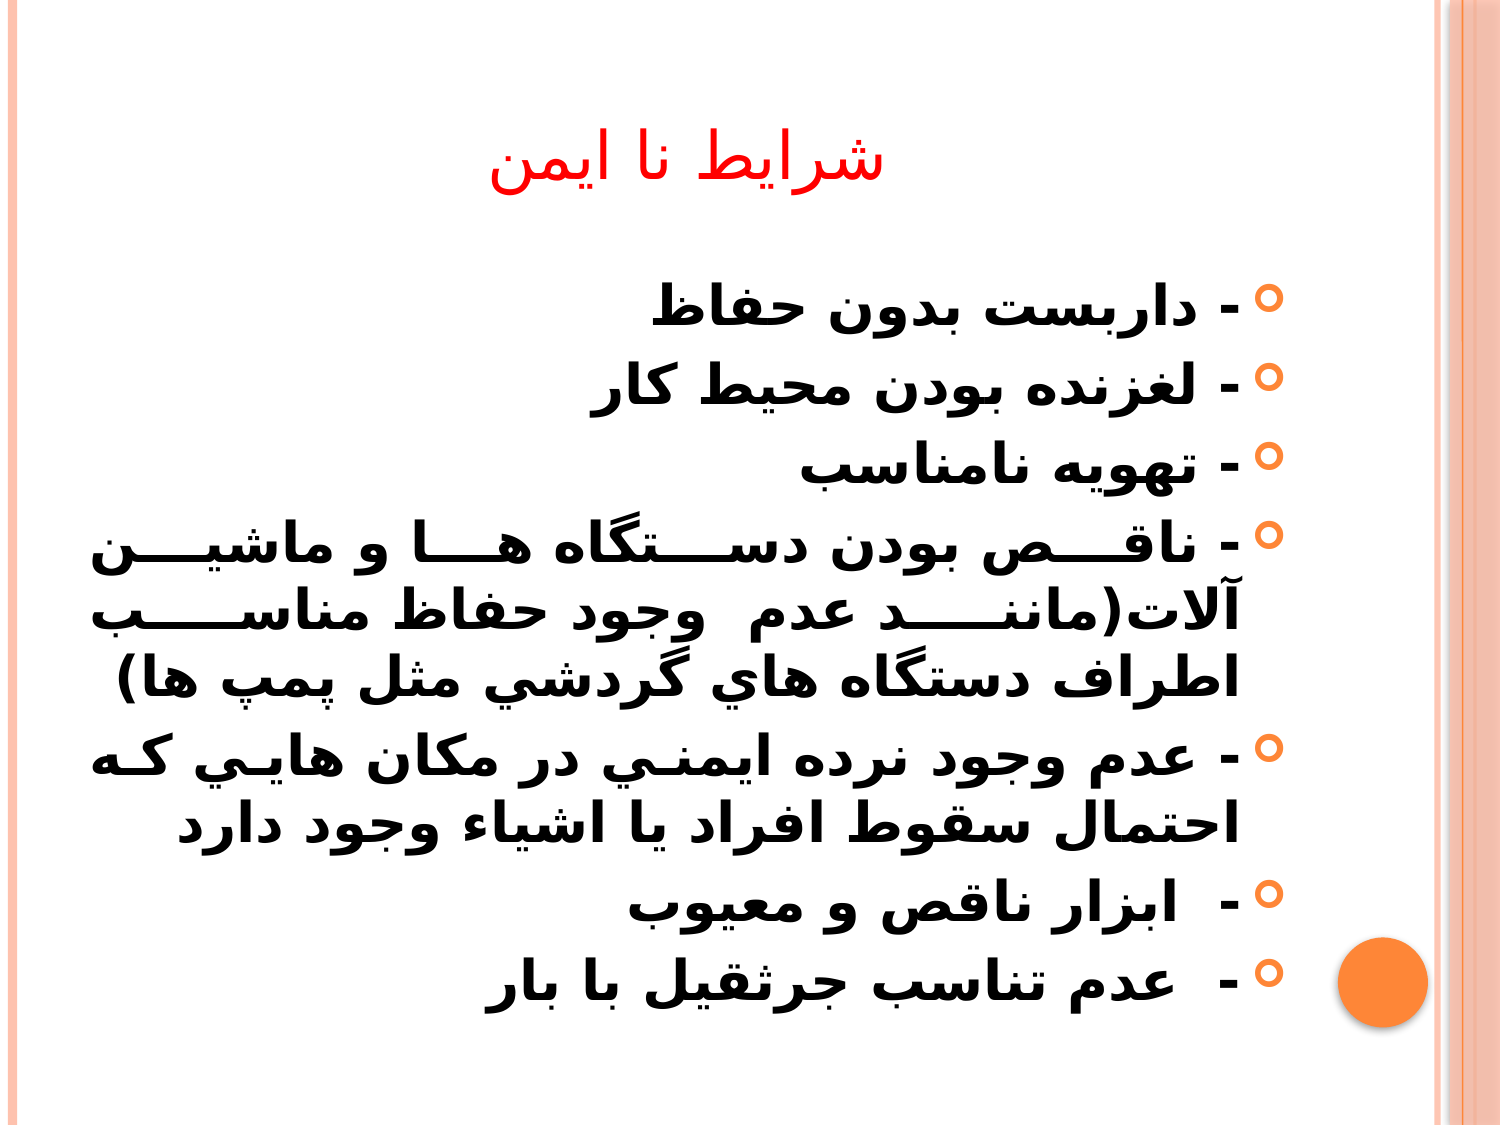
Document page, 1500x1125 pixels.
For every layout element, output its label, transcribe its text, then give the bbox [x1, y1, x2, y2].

list - داربست بدون حفاظ - لغزنده بودن محيط كار - تهويه نامناسب - ناقص بودن دستگاه ها و ماشين آلات(مانند عدم وجود حفاظ مناسب اطراف دستگاه هاي گردشي مثل پمپ ها) - عدم وجود نرده ايمني در مكان هايي كه احتمال سقوط افراد يا اشياء وجود دارد - ابزار ناقص و معيوب - عدم تناسب جرثقيل با بار [75, 262, 1300, 1062]
title شرایط نا ایمن [75, 45, 1300, 200]
